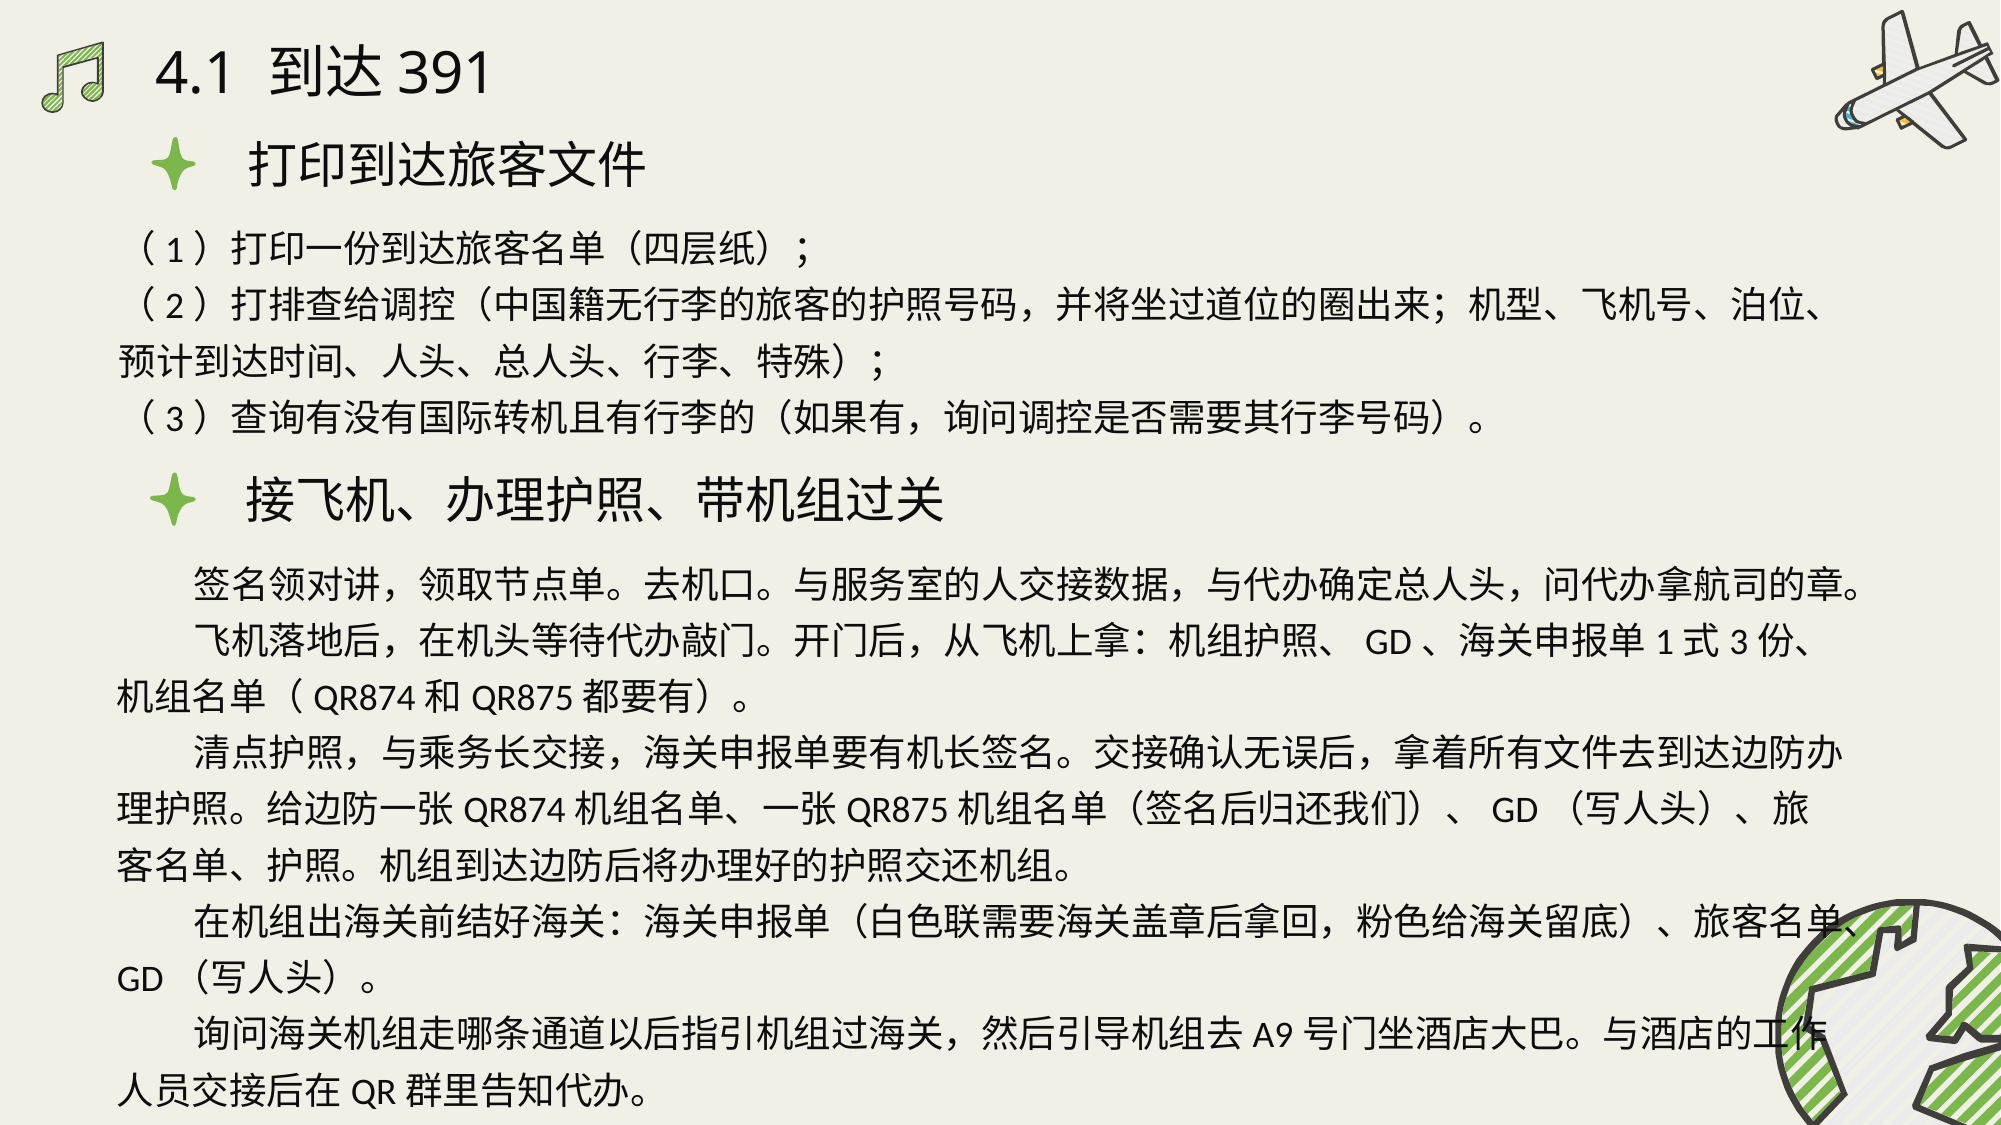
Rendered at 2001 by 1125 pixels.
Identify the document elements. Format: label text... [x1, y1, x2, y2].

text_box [41, 41, 104, 114]
picture [1839, 0, 1987, 172]
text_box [103, 125, 1862, 449]
text_box 4.1 到达391 [141, 27, 513, 113]
picture [1862, 899, 2000, 1125]
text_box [102, 461, 1862, 1125]
